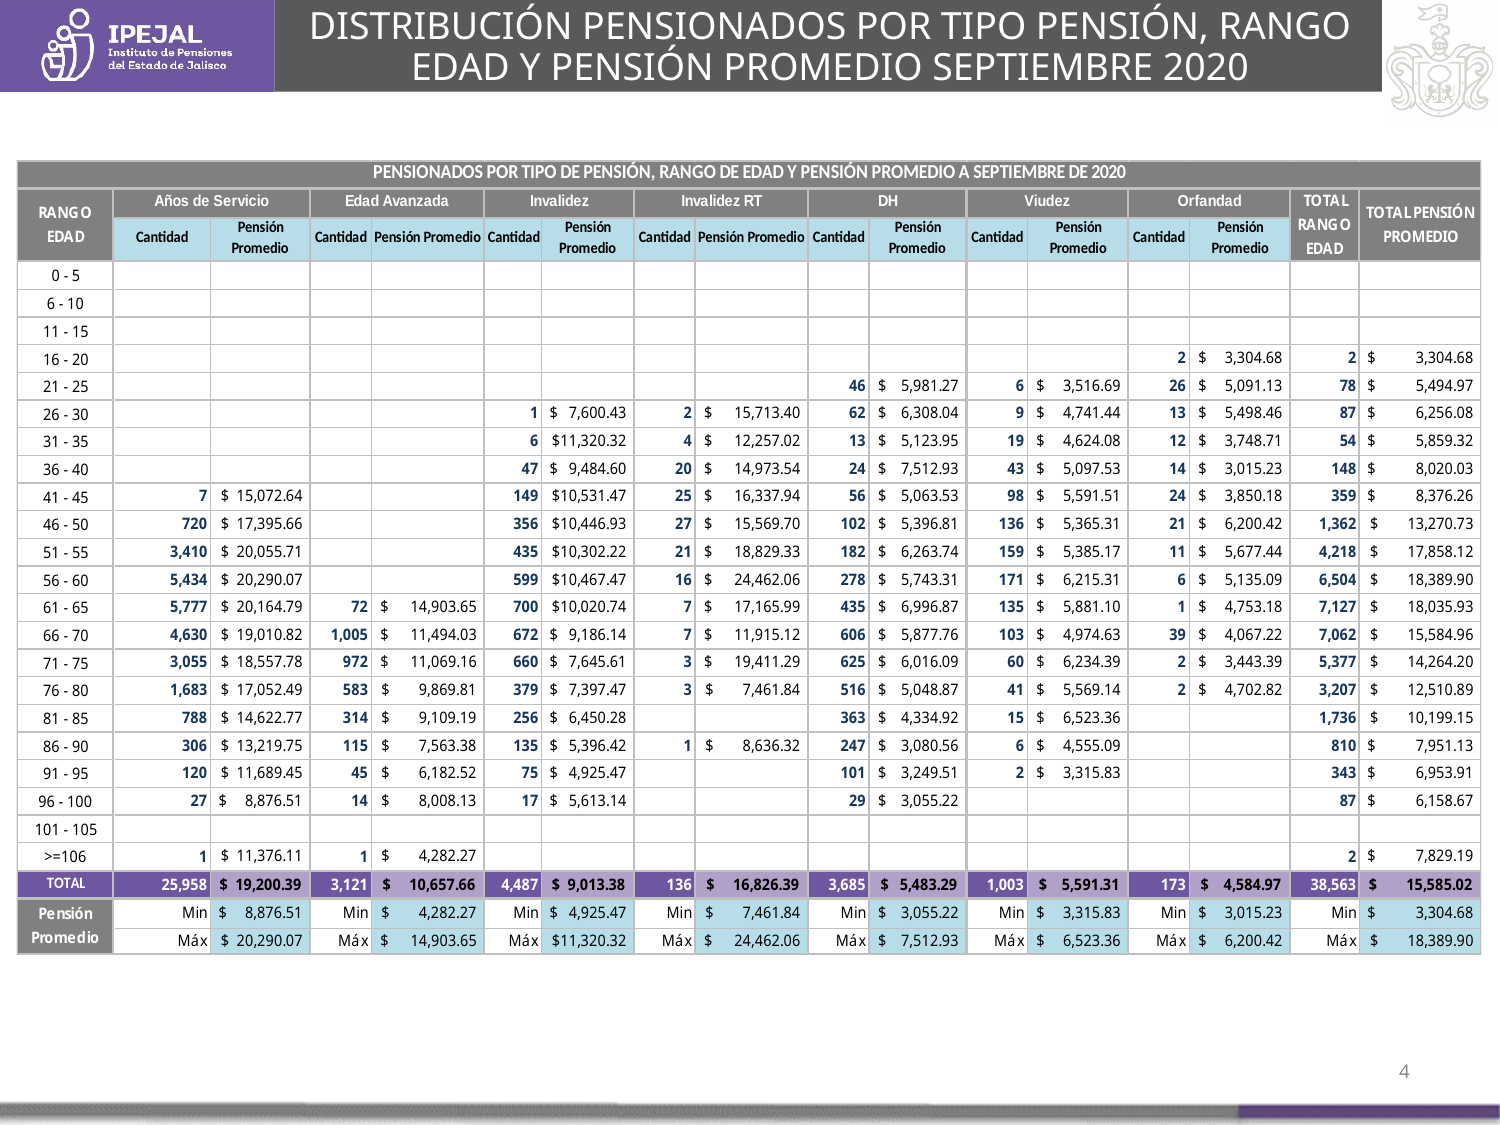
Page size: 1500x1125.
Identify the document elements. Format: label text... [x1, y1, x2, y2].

picture [0, 0, 275, 92]
picture [16, 160, 1483, 956]
picture [0, 1096, 1500, 1125]
slide_number 4 [1074, 1042, 1425, 1103]
text_box DISTRIBUCIÓN PENSIONADOS POR TIPO PENSIÓN, RANGO EDAD Y PENSIÓN PROMEDIO SEPTIEMBRE 2020 [278, 0, 1382, 55]
